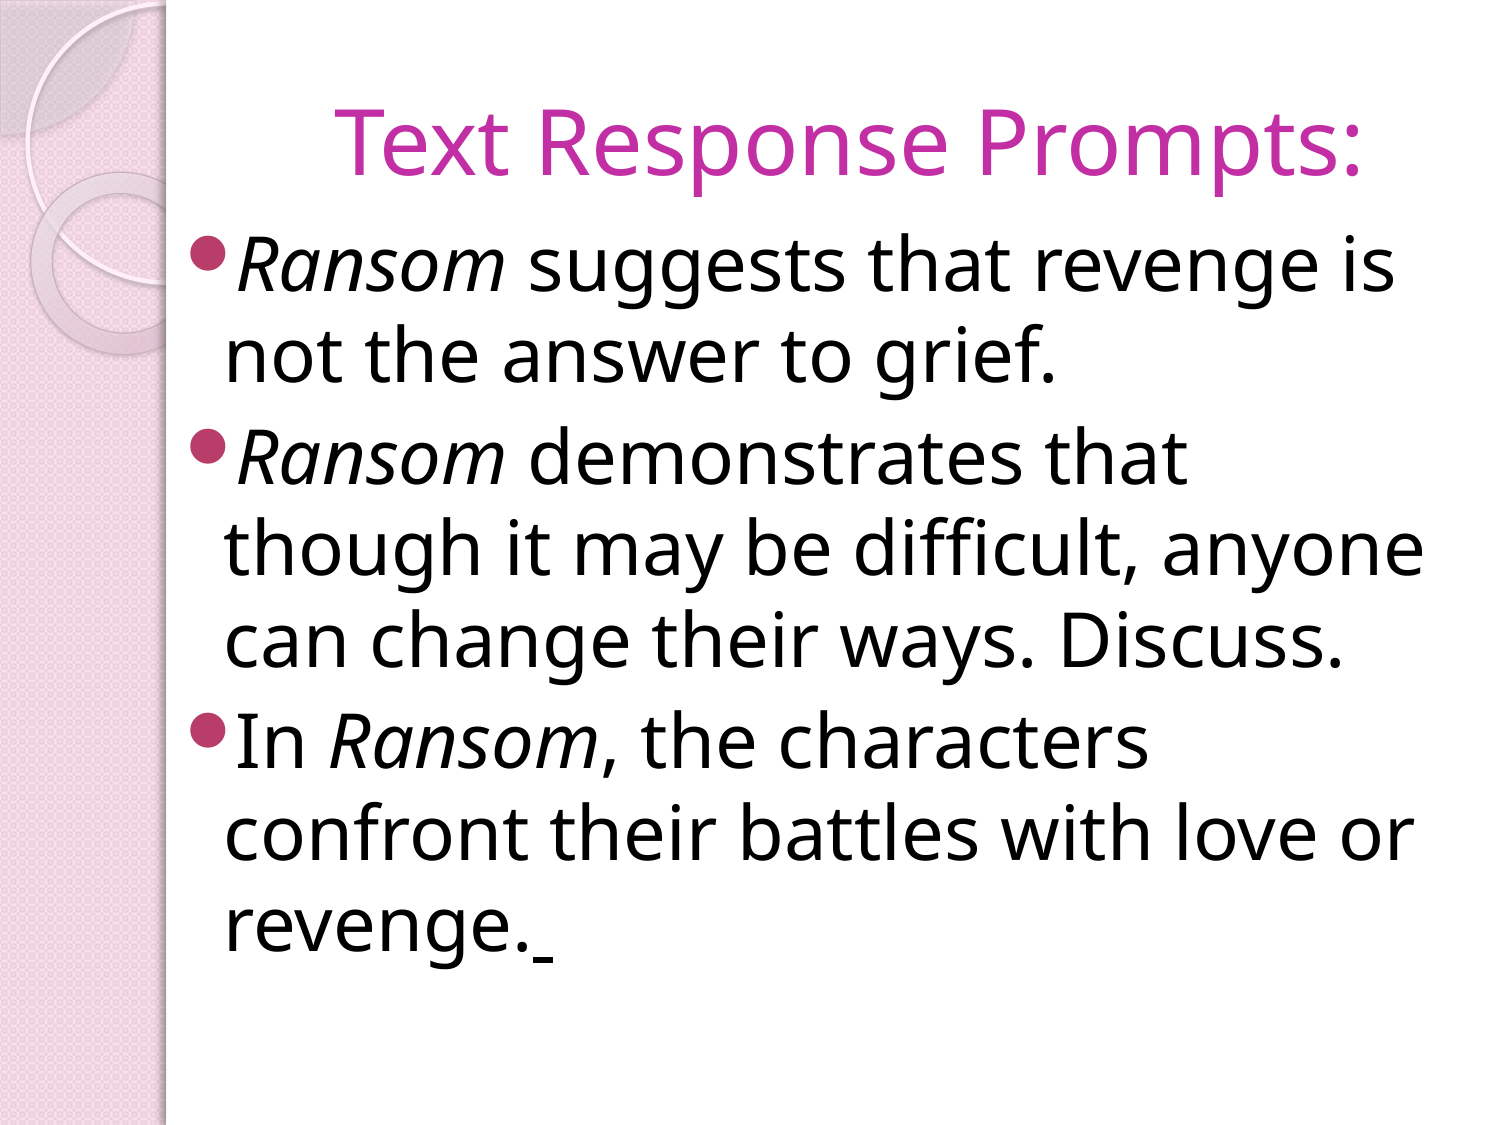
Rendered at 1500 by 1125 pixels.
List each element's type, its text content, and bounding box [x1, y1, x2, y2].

list Ransom suggests that revenge is not the answer to grief. Ransom demonstrates that though it may be difficult, anyone can change their ways. Discuss. In Ransom, the characters confront their battles with love or revenge. [159, 208, 1466, 1047]
title Text Response Prompts: [235, 45, 1466, 208]
